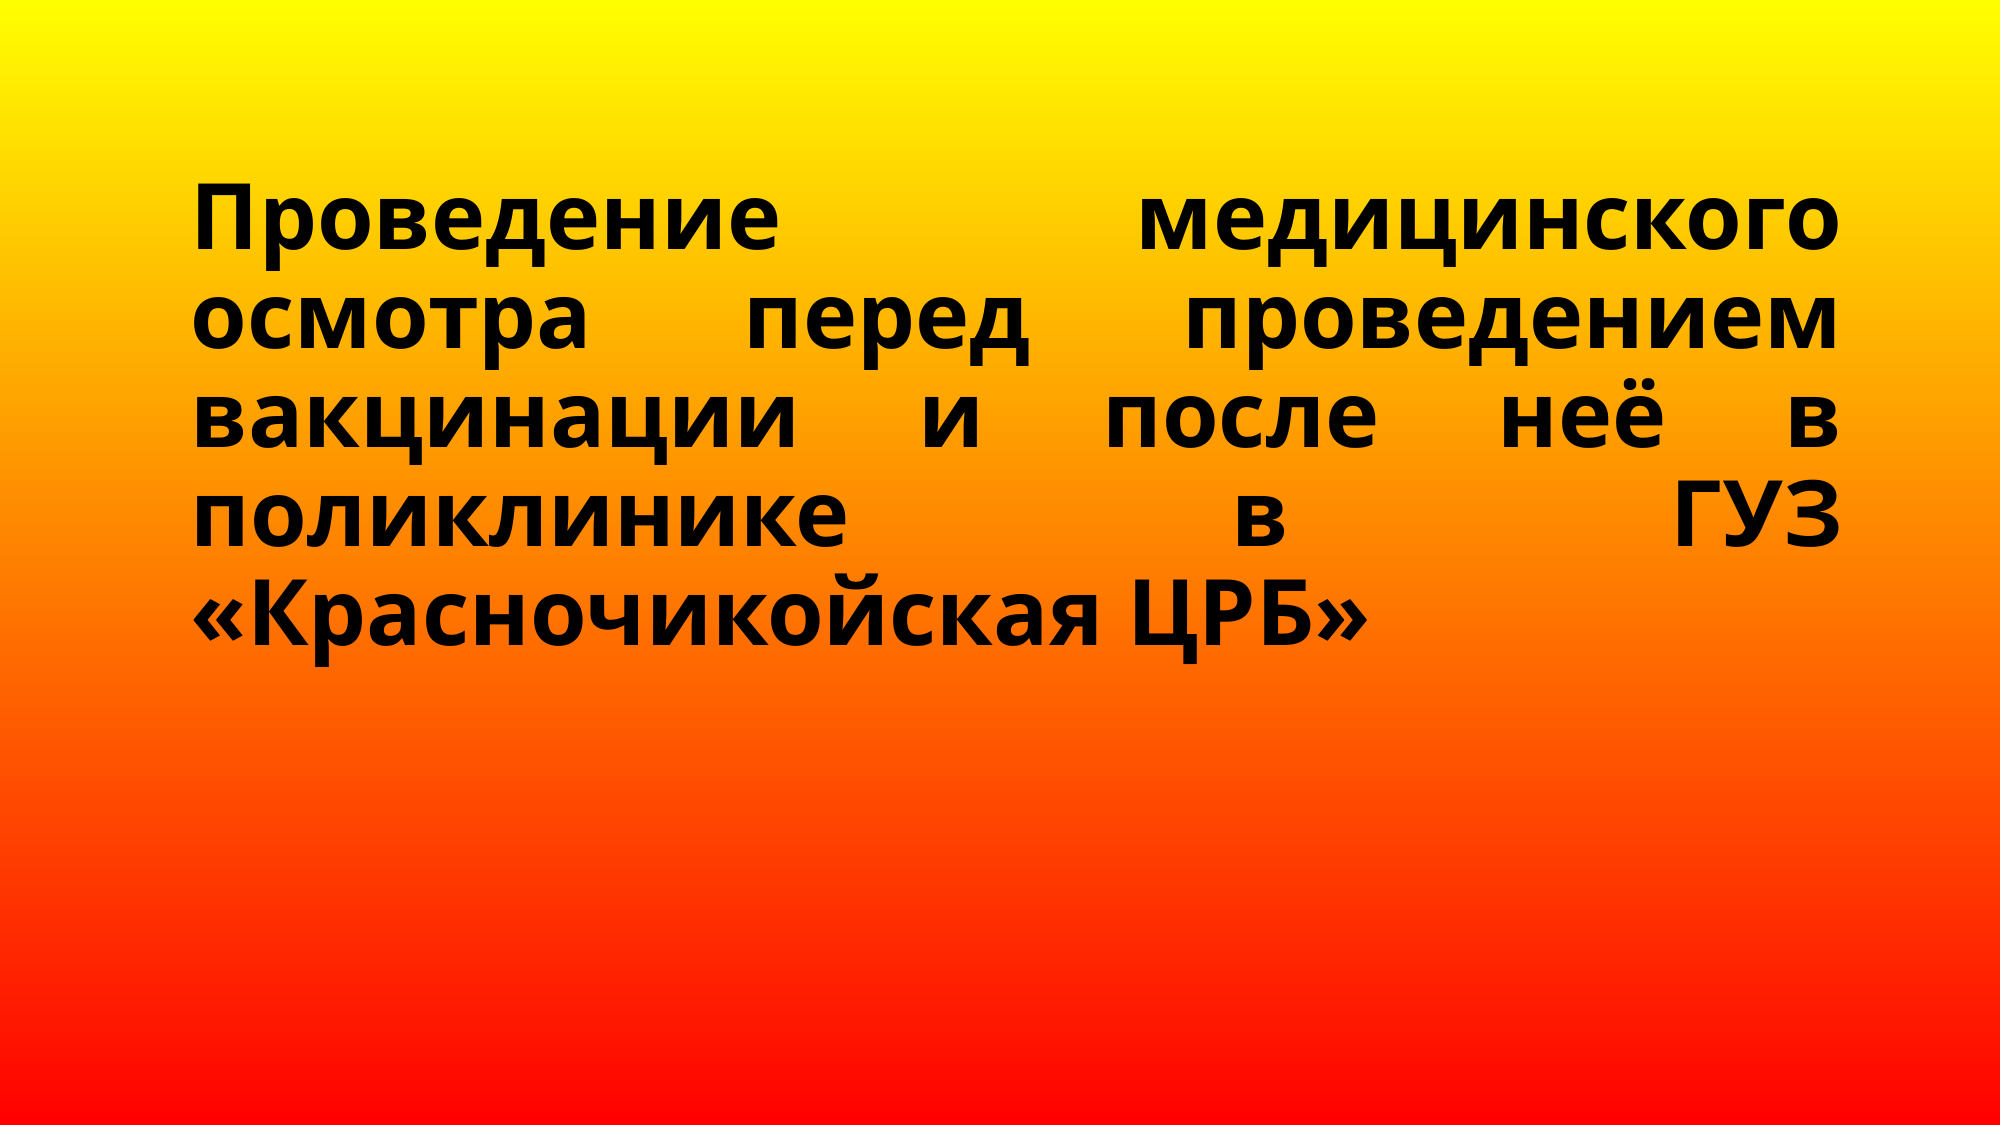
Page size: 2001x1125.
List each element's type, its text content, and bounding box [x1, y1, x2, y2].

title Проведение медицинского осмотра перед проведением вакцинации и после неё в поликлинике в ГУЗ «Красночикойская ЦРБ» [175, 69, 1859, 673]
